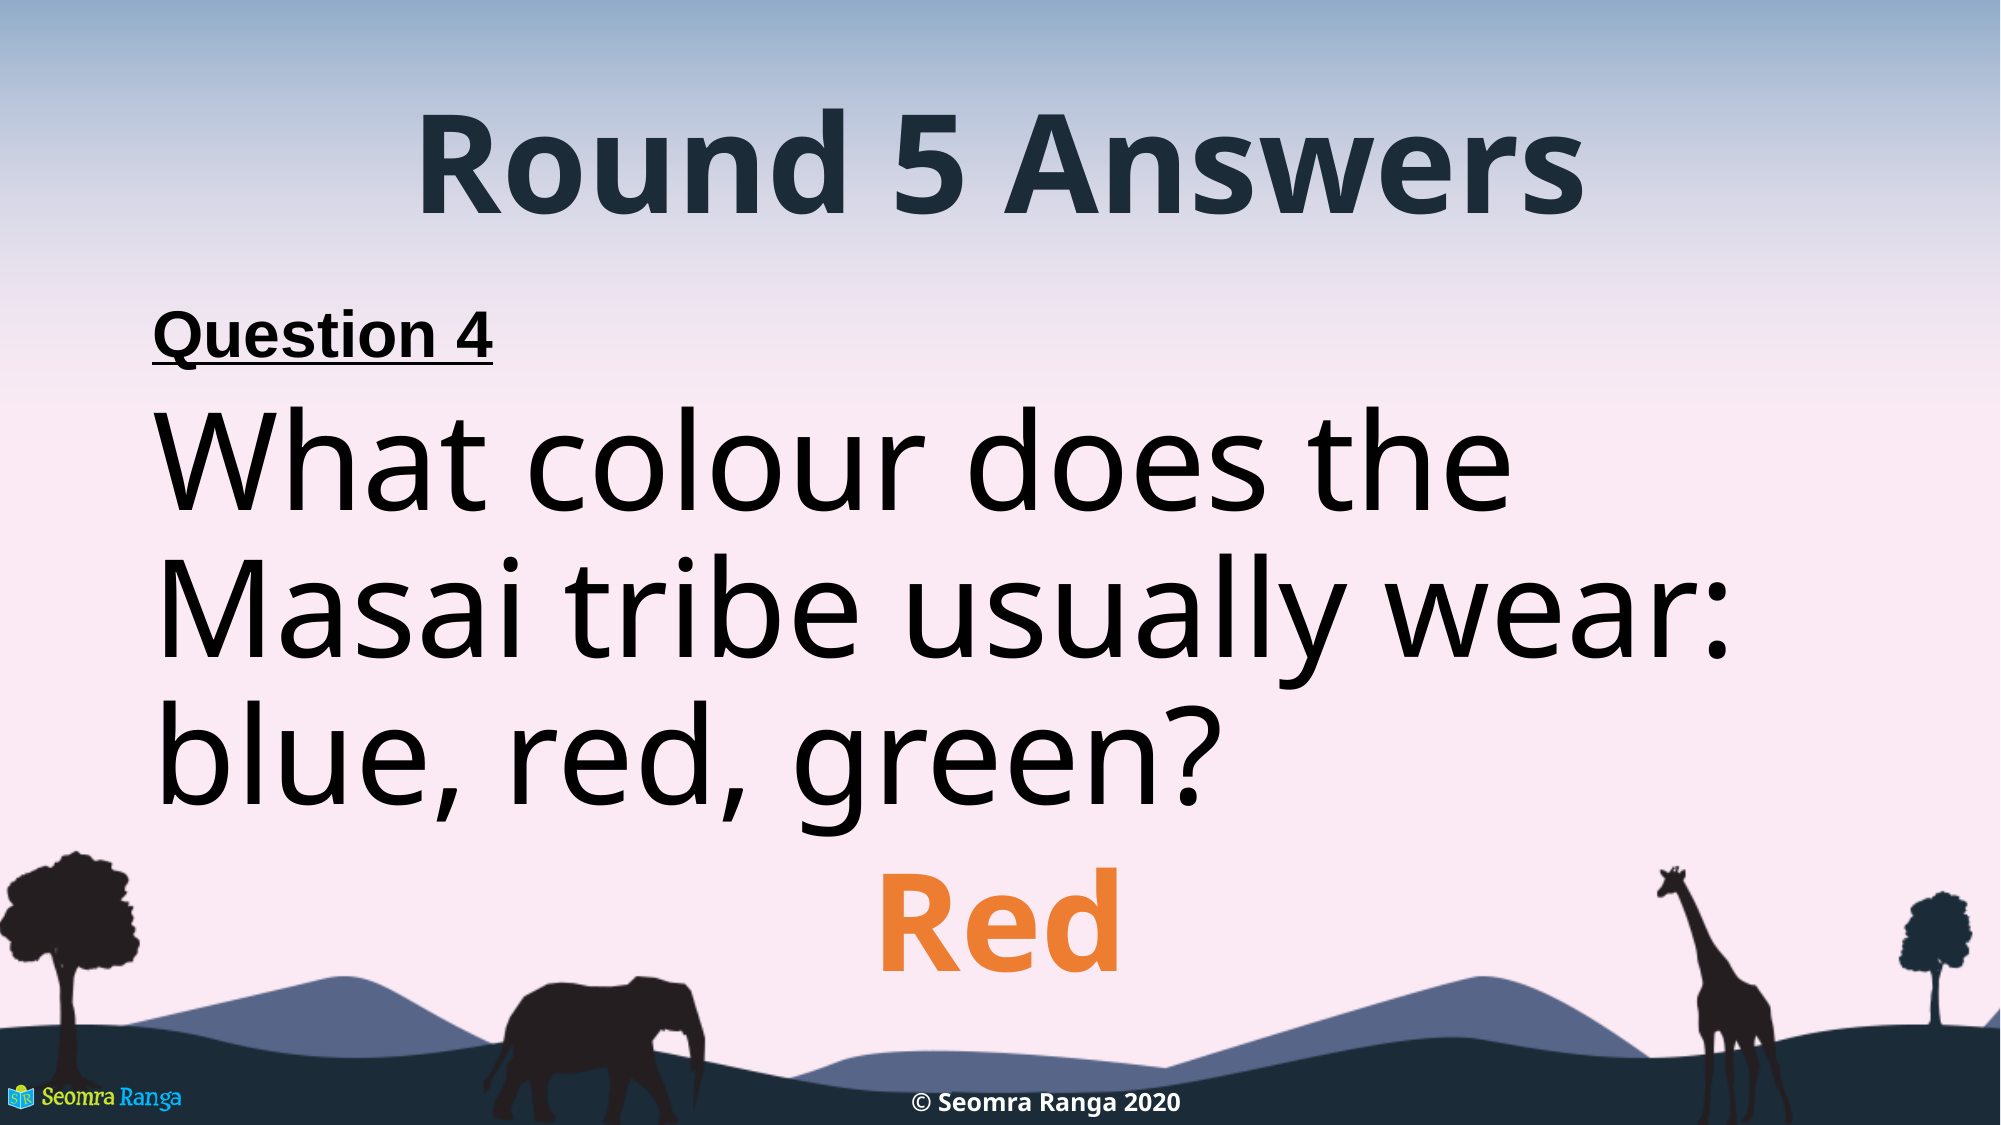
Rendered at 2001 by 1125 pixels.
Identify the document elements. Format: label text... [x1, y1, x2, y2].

text_box © Seomra Ranga 2020 www.seomraranga.com [762, 1079, 1330, 1125]
title Round 5 Answers [137, 59, 1863, 278]
list Question 4 What colour does the Masai tribe usually wear: blue, red, green? Red [137, 293, 1863, 1014]
picture [0, 0, 2001, 1125]
